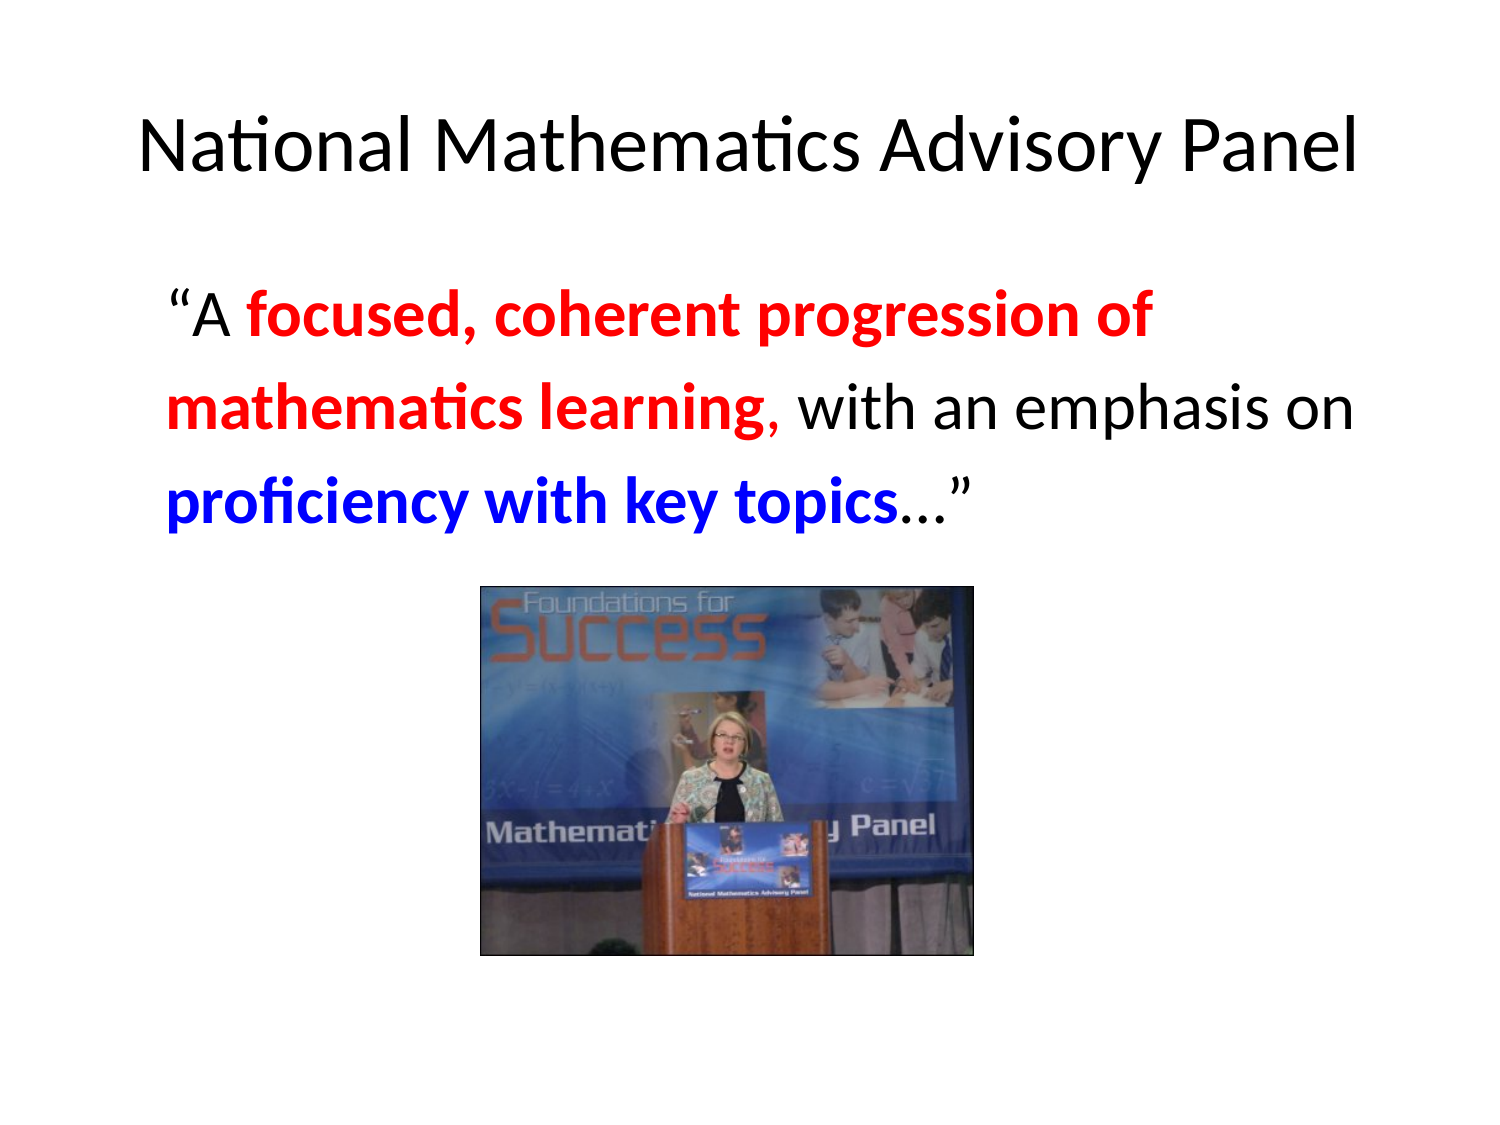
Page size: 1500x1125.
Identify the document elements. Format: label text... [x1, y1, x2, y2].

title National Mathematics Advisory Panel [75, 45, 1425, 233]
list “A focused, coherent progression of mathematics learning, with an emphasis on proficiency with key topics…” [150, 262, 1500, 1005]
picture [480, 585, 974, 956]
